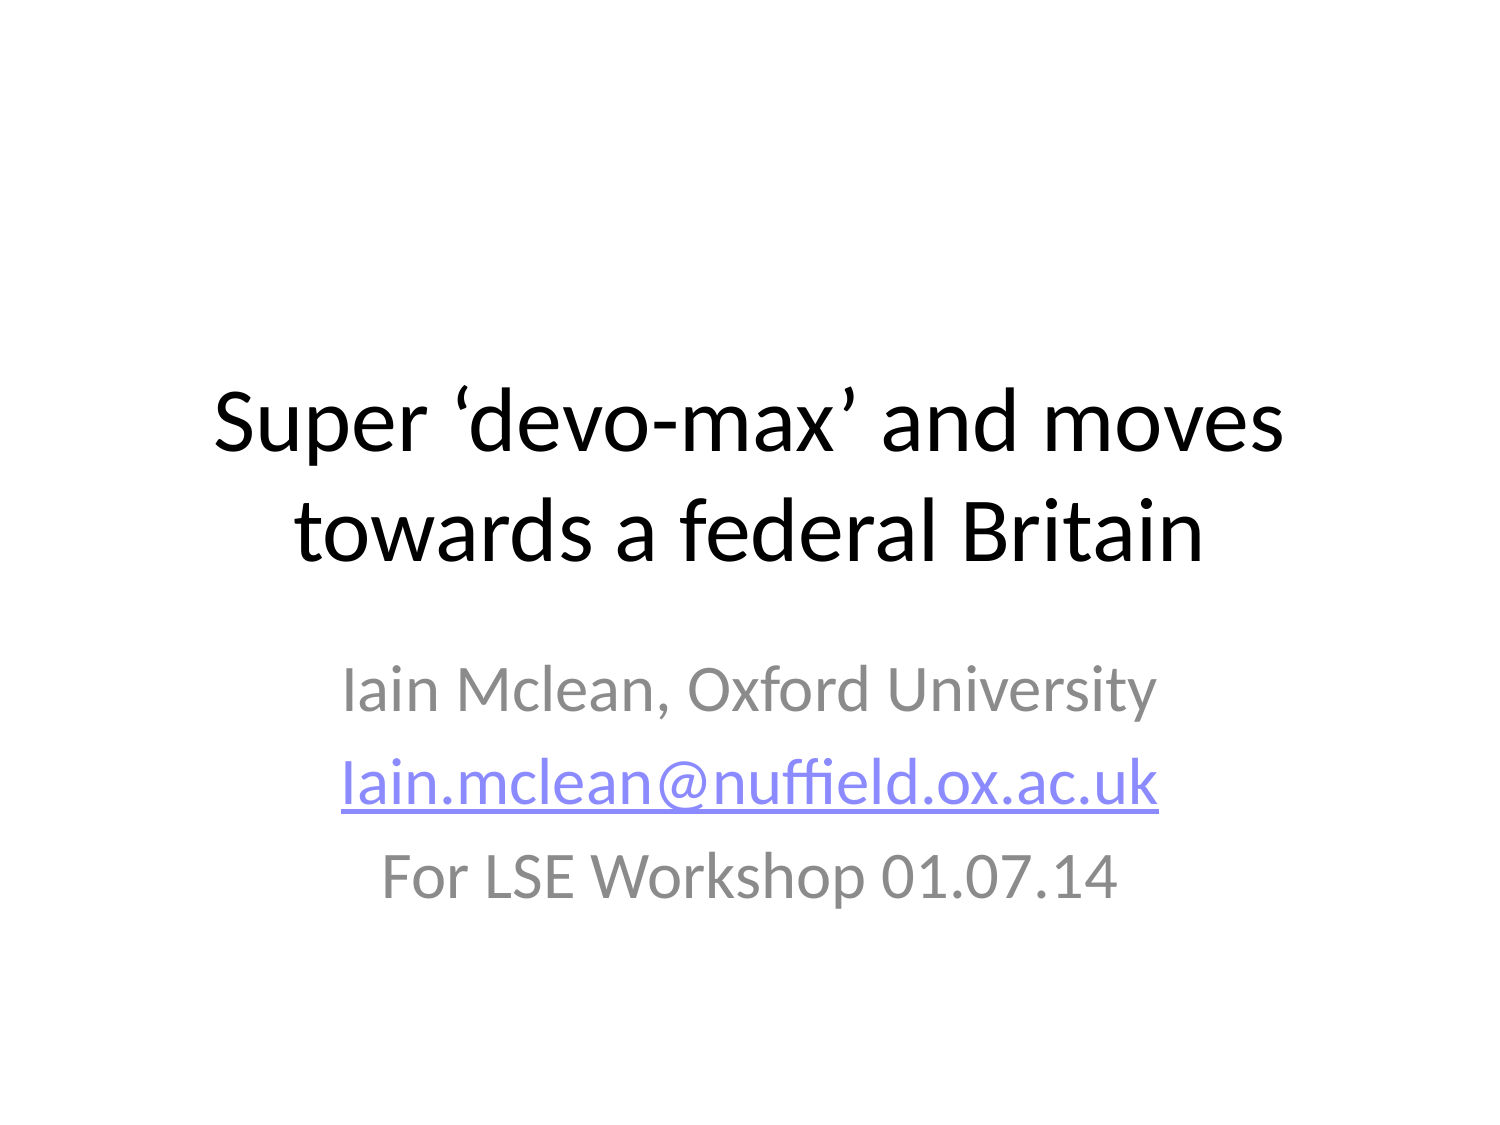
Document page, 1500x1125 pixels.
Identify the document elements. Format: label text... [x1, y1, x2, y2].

title Super ‘devo-max’ and moves towards a federal Britain [112, 349, 1388, 591]
subtitle Iain Mclean, Oxford University Iain.mclean@nuffield.ox.ac.uk For LSE Workshop 01.07.14 [225, 637, 1275, 925]
